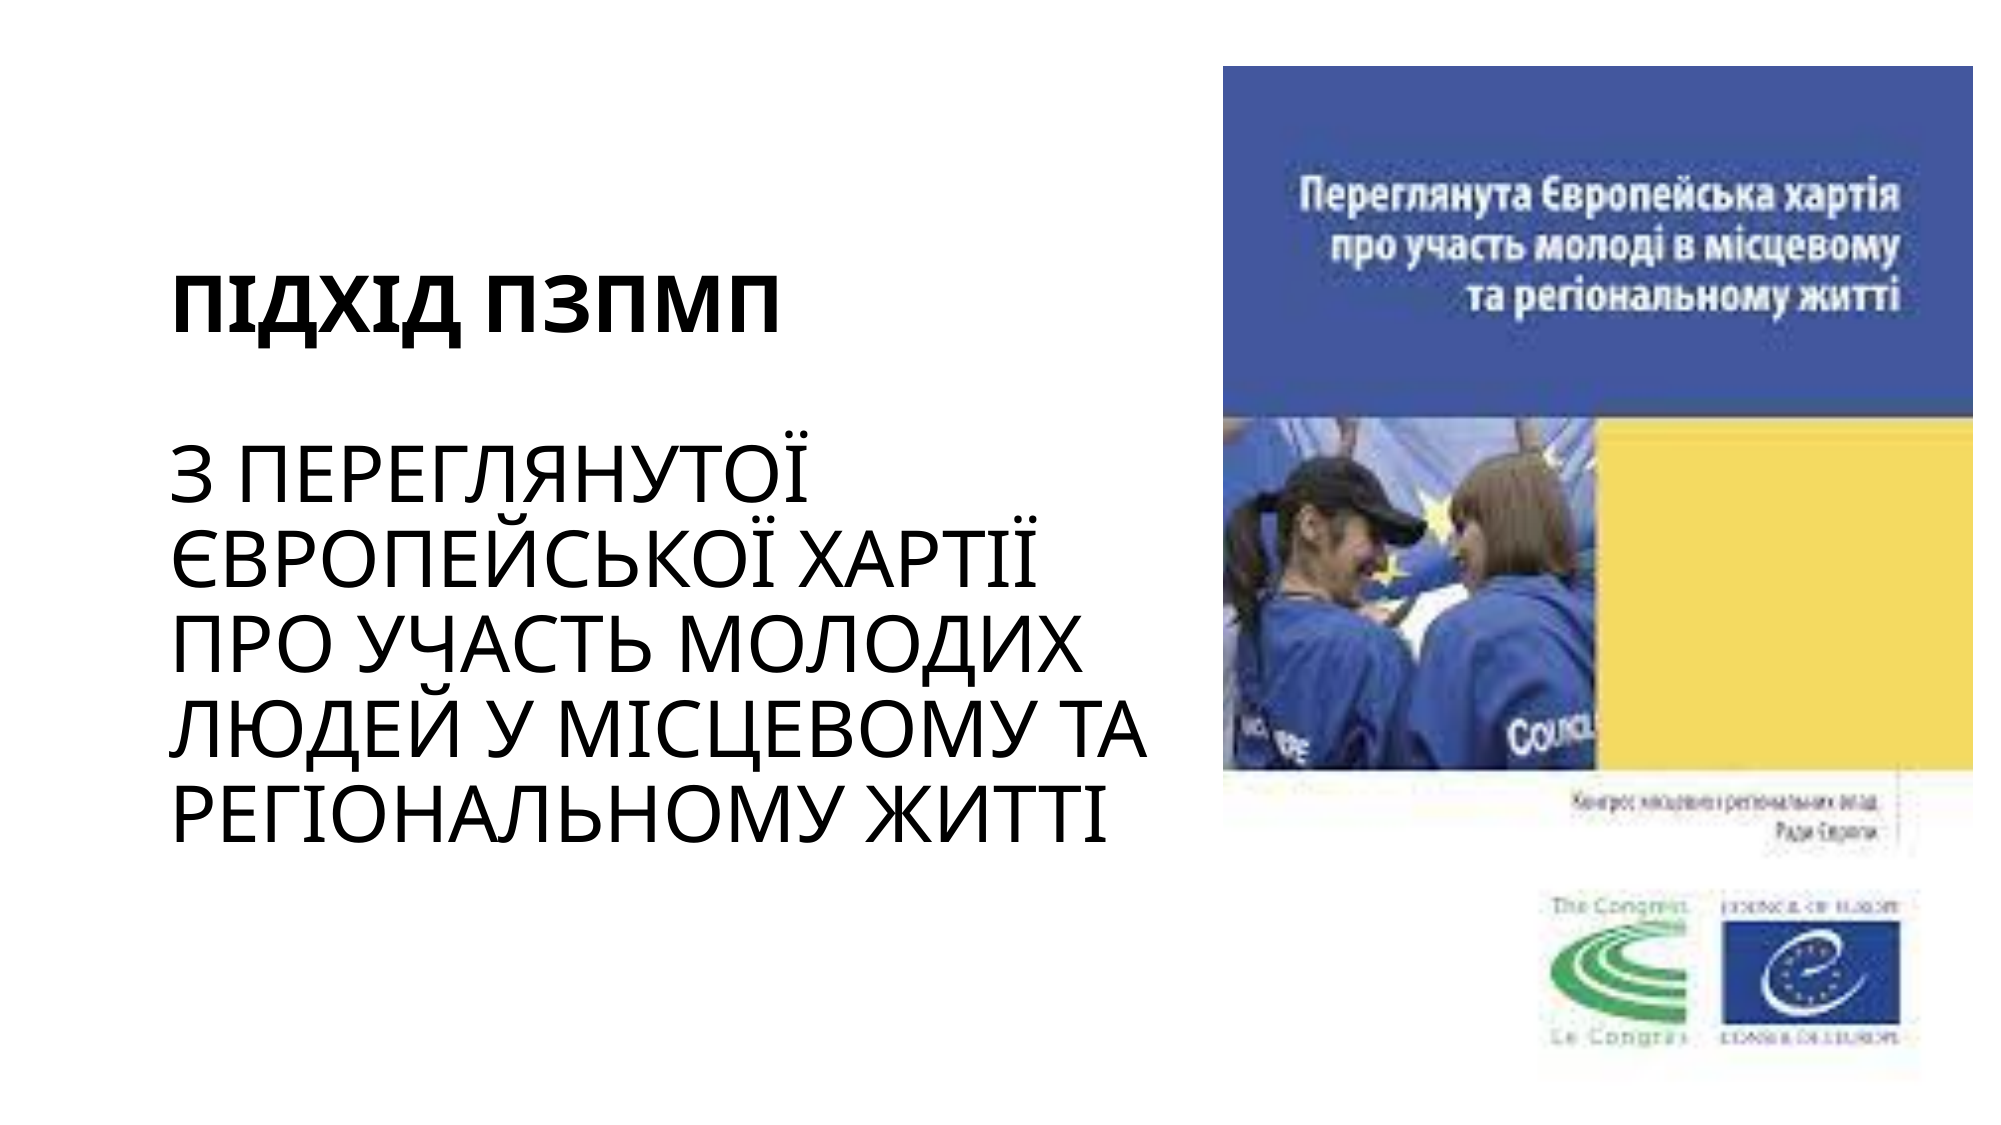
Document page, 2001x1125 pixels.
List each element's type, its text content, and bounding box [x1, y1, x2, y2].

title підхід ПЗПМП з Переглянутої Європейської хартії про участь молодих людей у місцевому та регіональному житті [154, 224, 1166, 901]
picture [1223, 66, 1973, 1125]
